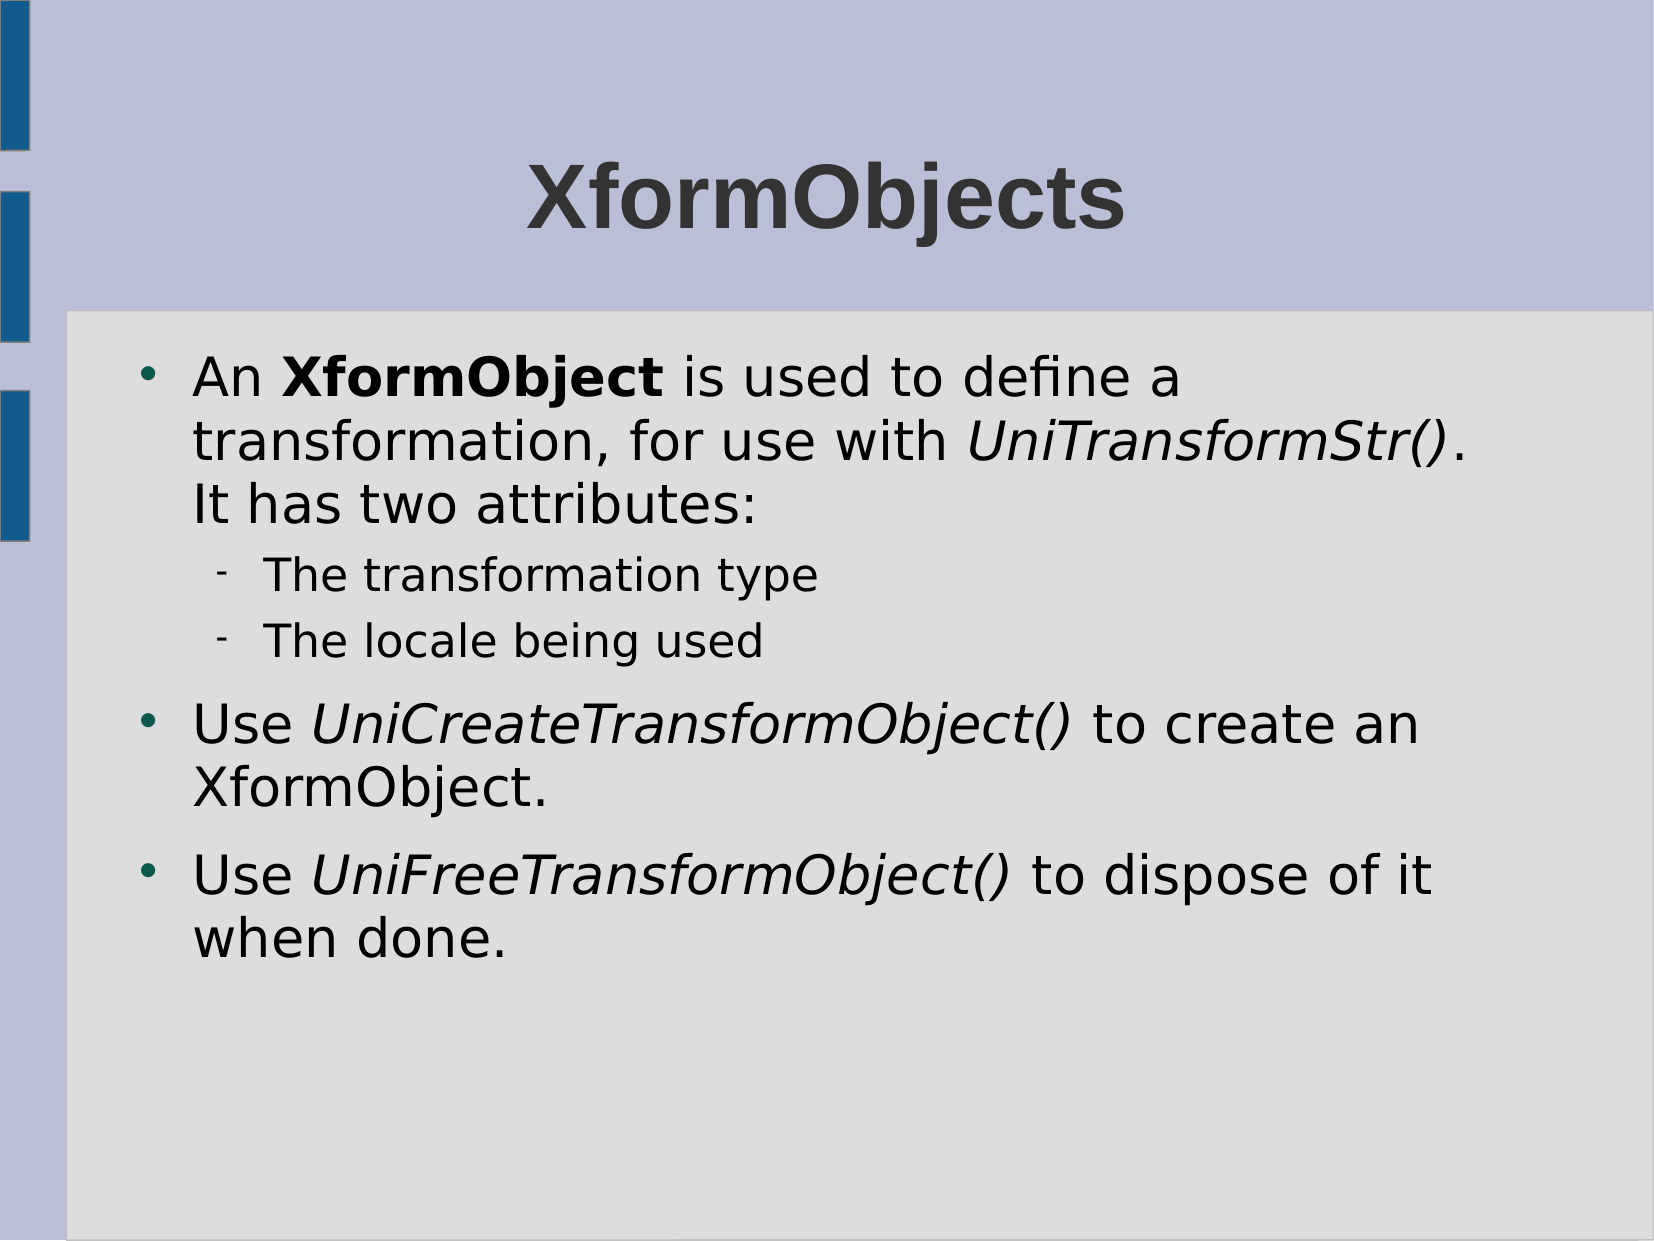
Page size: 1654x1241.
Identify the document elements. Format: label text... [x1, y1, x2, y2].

list An XformObject is used to define a transformation, for use with UniTransformStr(). It has two attributes: The transformation type The locale being used Use UniCreateTransformObject() to create an XformObject. Use UniFreeTransformObject() to dispose of it when done. [121, 344, 1534, 1126]
title XformObjects [121, 91, 1534, 299]
